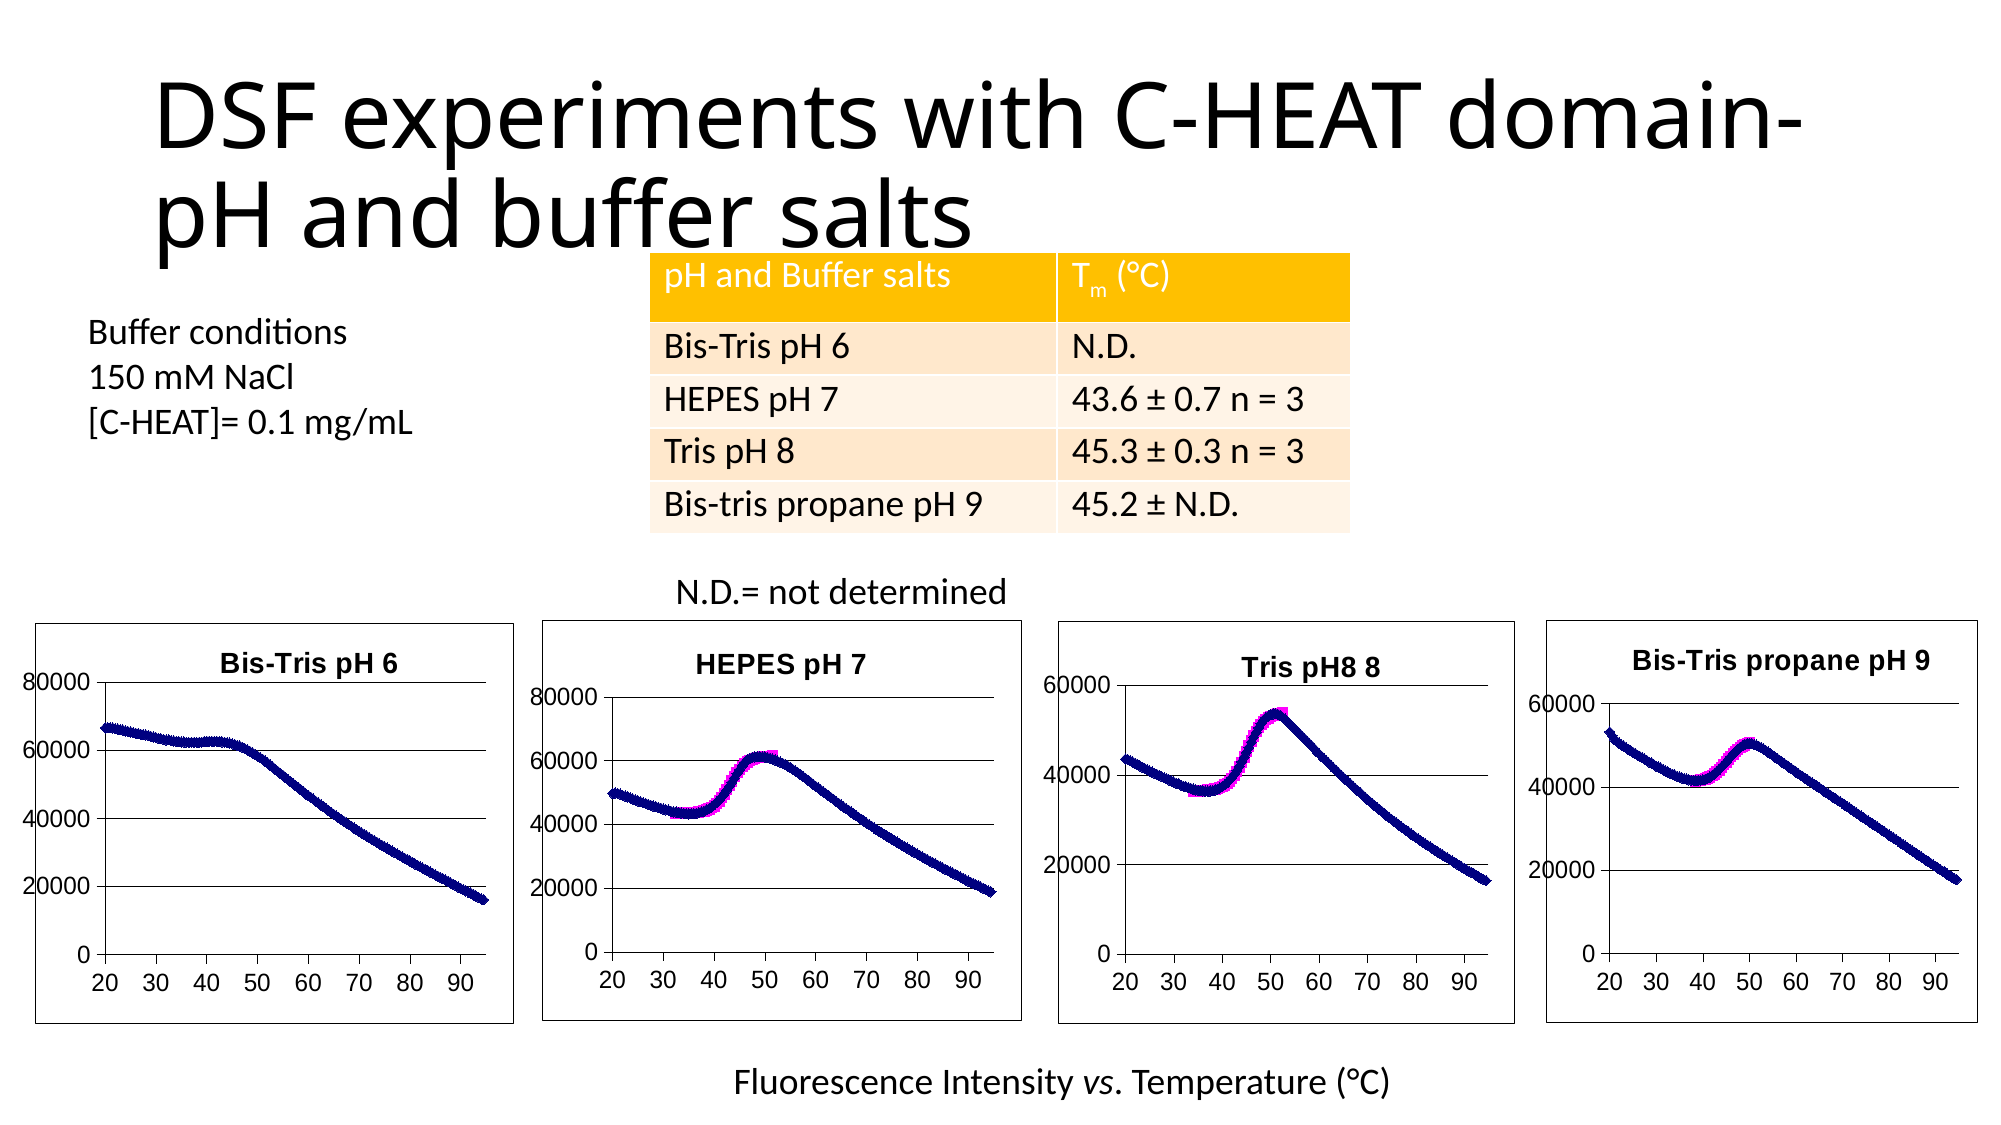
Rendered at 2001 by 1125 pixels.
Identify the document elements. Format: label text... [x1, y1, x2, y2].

chart [529, 619, 1022, 1021]
table_cell 45.3 ± 0.3 n = 3 [1058, 429, 1350, 480]
chart [1528, 619, 1978, 1023]
chart [1043, 620, 1515, 1024]
table_cell Tris pH 8 [650, 429, 1056, 480]
text_box Fluorescence Intensity vs. Temperature (°C) [718, 1049, 1415, 1110]
table_cell Bis-Tris pH 6 [650, 323, 1056, 374]
table_cell N.D. [1058, 323, 1350, 374]
table_header pH and Buffer salts [650, 253, 1056, 322]
chart [22, 622, 514, 1024]
table_header Tm (°C) [1058, 253, 1350, 322]
table_cell HEPES pH 7 [650, 376, 1056, 427]
title DSF experiments with C-HEAT domain- pH and buffer salts [137, 59, 1863, 278]
text_box N.D.= not determined [660, 559, 1023, 620]
table_cell Bis-tris propane pH 9 [650, 482, 1056, 533]
text_box Buffer conditions 150 mM NaCl [C-HEAT]= 0.1 mg/mL [73, 299, 499, 540]
table_cell 45.2 ± N.D. [1058, 482, 1350, 533]
table_cell 43.6 ± 0.7 n = 3 [1058, 376, 1350, 427]
